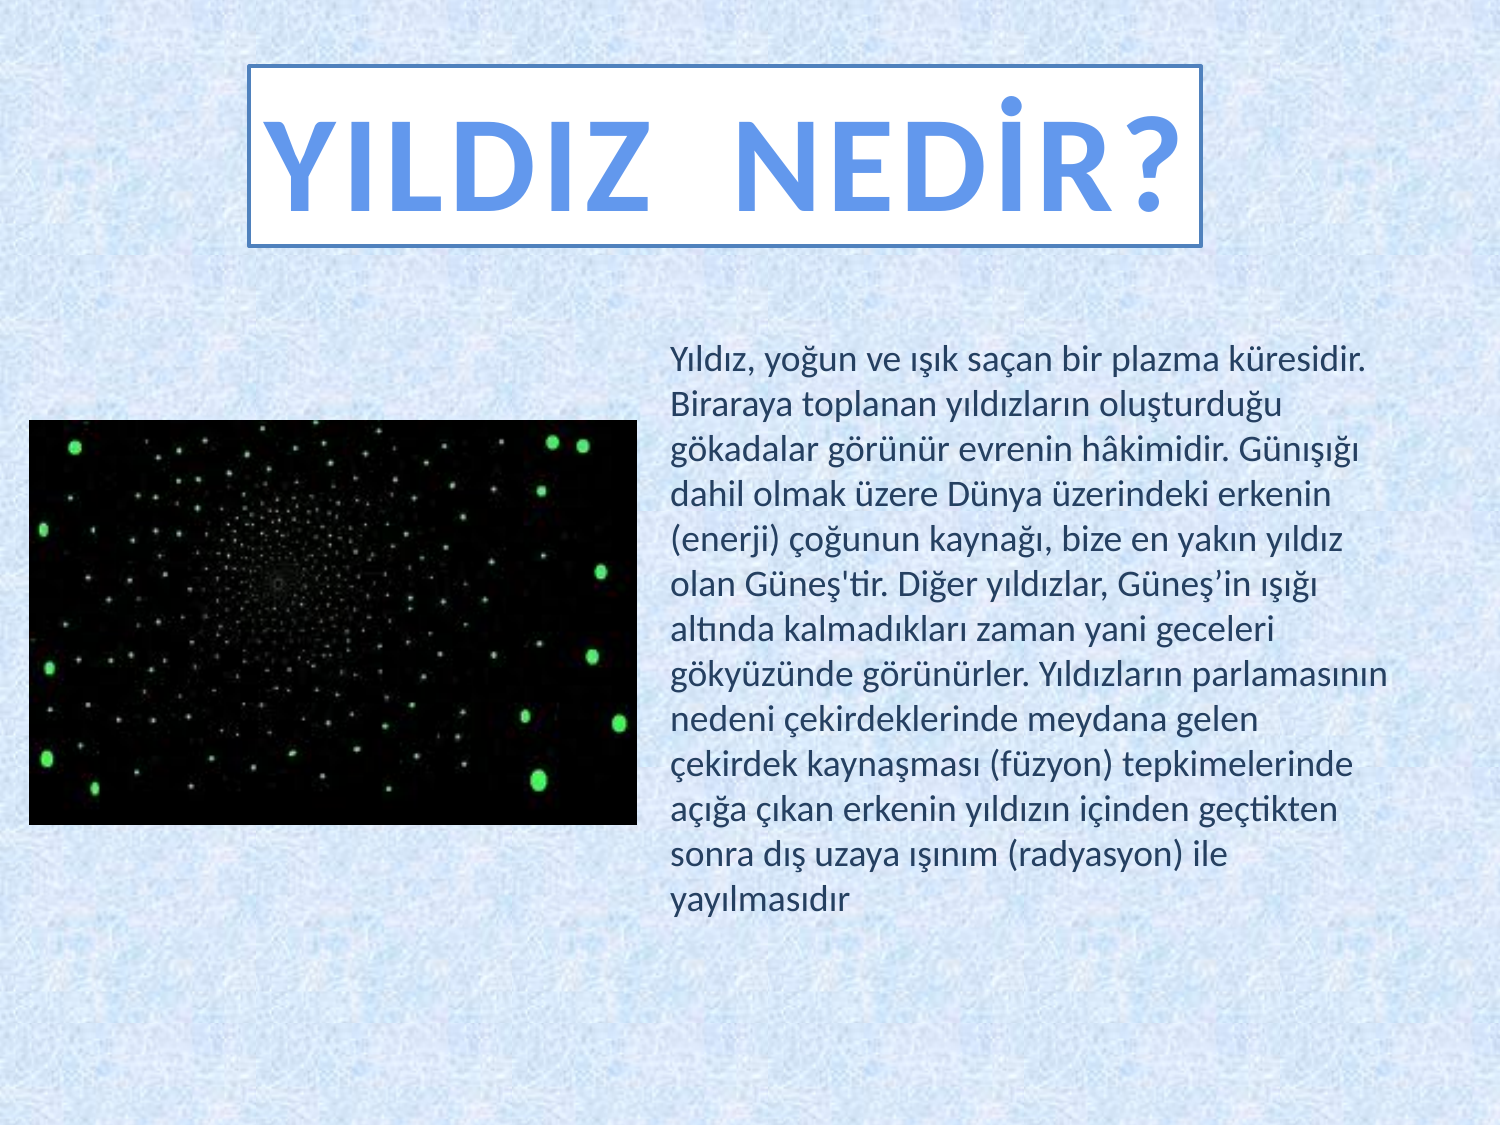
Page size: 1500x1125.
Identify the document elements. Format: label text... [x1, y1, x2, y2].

text_box Yıldız, yoğun ve ışık saçan bir plazma küresidir. Biraraya toplanan yıldızların oluşturduğu gökadalar görünür evrenin hâkimidir. Günışığı dahil olmak üzere Dünya üzerindeki erkenin (enerji) çoğunun kaynağı, bize en yakın yıldız olan Güneş'tir. Diğer yıldızlar, Güneş’in ışığı altında kalmadıkları zaman yani geceleri gökyüzünde görünürler. Yıldızların parlamasının nedeni çekirdeklerinde meydana gelen çekirdek kaynaşması (füzyon) tepkimelerinde açığa çıkan erkenin yıldızın içinden geçtikten sonra dış uzaya ışınım (radyasyon) ile yayılmasıdır [655, 326, 1406, 926]
picture [0, 0, 1500, 1125]
text_box YILDIZ NEDİR? [247, 64, 1203, 248]
